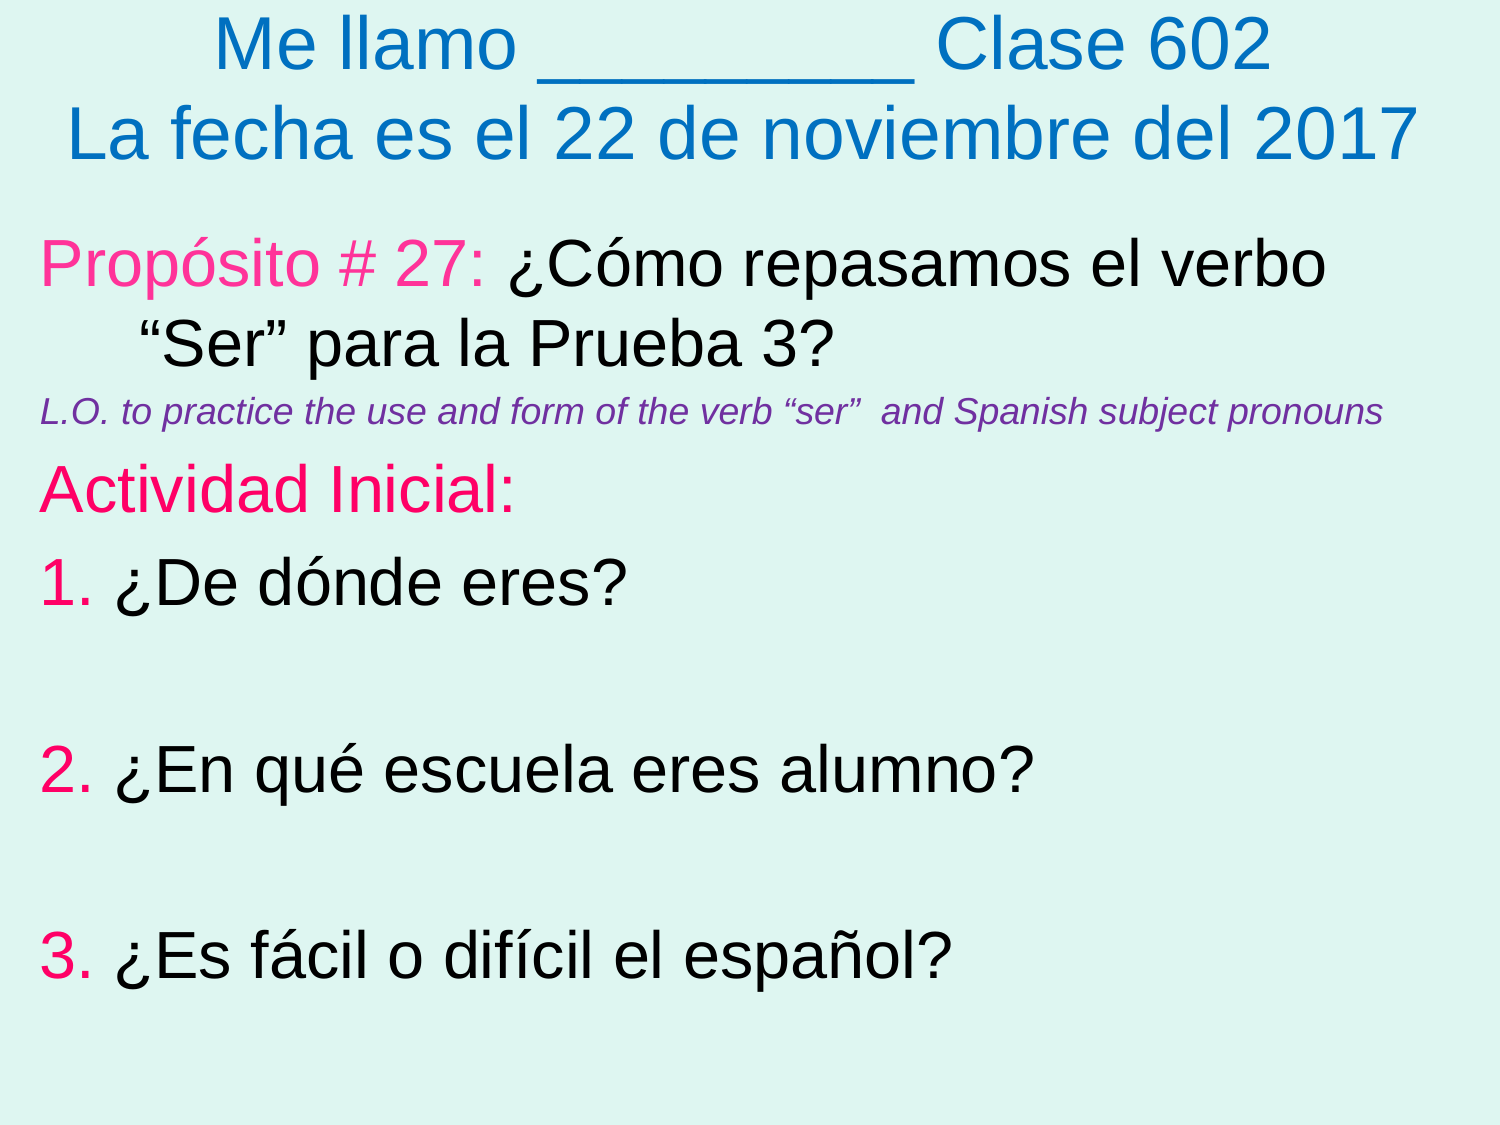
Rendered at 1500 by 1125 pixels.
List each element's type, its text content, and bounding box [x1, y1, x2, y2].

text_box Me llamo _________ Clase 602 La fecha es el 22 de noviembre del 2017 [50, 0, 1438, 175]
text_box Propósito # 27: ¿Cómo repasamos el verbo “Ser” para la Prueba 3? L.O. to practice the use and form of the verb “ser” and Spanish subject pronouns Actividad Inicial: 1. ¿De dónde eres? 2. ¿En qué escuela eres alumno? 3. ¿Es fácil o difícil el español? [24, 212, 1488, 1013]
